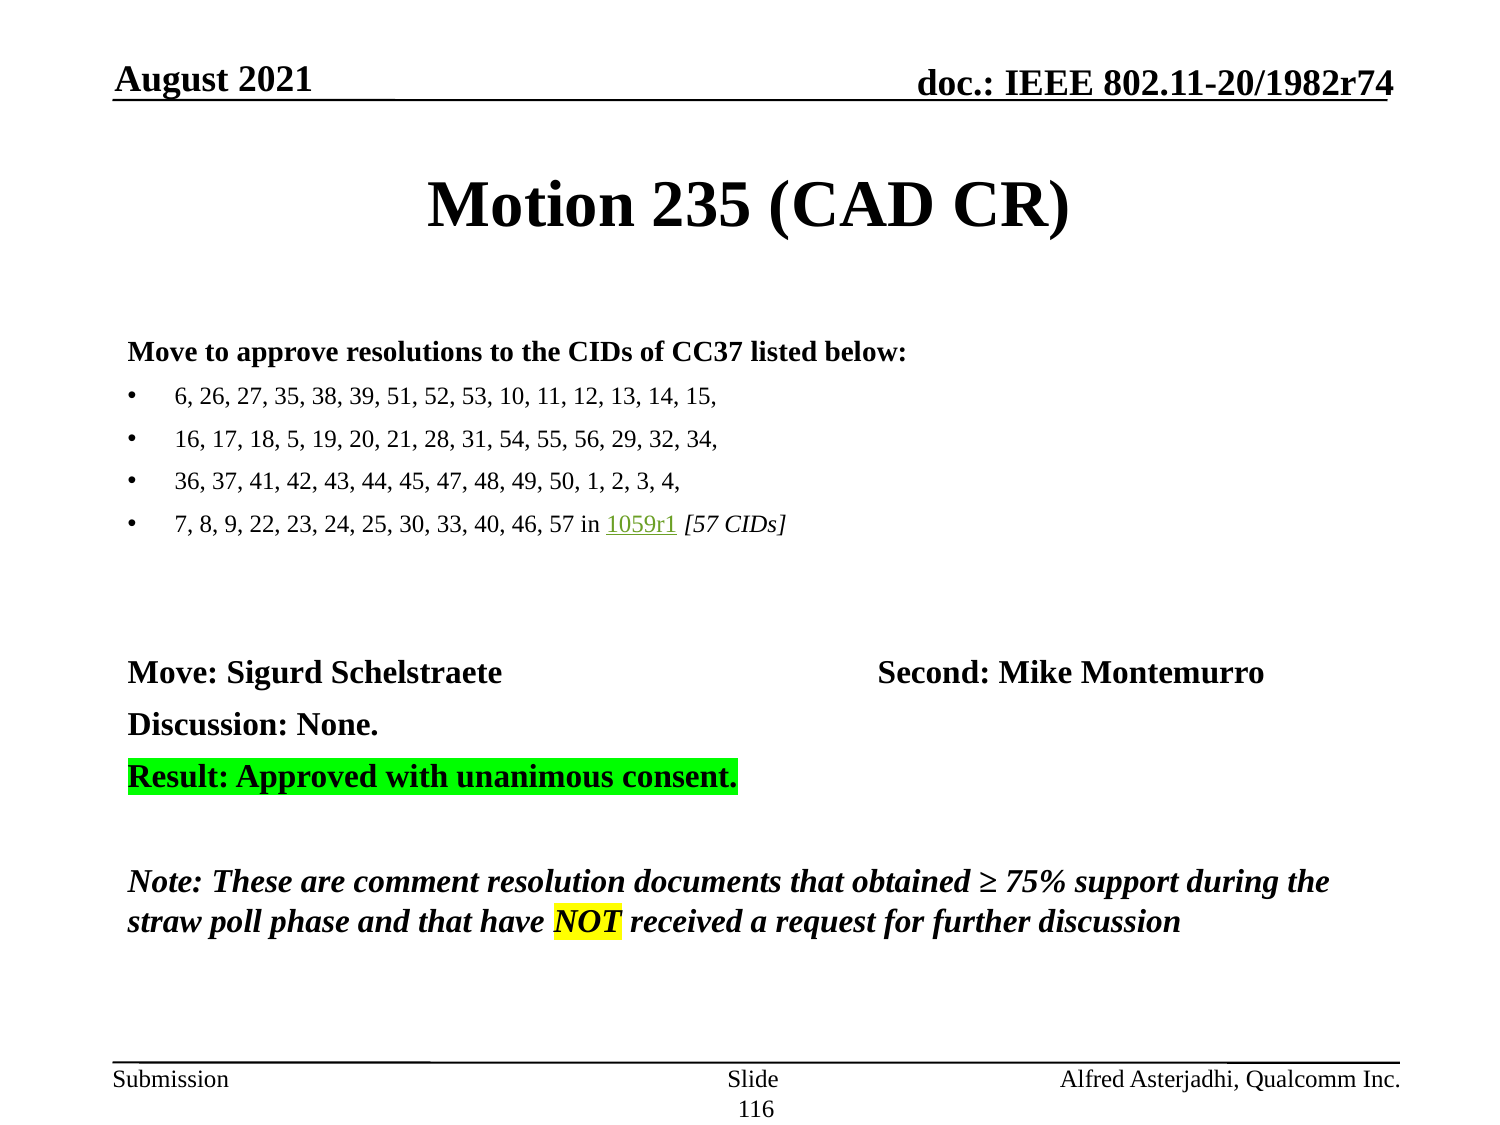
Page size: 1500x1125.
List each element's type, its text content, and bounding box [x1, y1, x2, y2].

footer Alfred Asterjadhi, Qualcomm Inc. [878, 1061, 1402, 1093]
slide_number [114, 54, 423, 100]
slide_number Slide 116 [712, 1061, 800, 1123]
list Move to approve resolutions to the CIDs of CC37 listed below: 6, 26, 27, 35, 38, 39, 51, 52, 53, 10, 11, 12, 13, 14, 15, 16, 17, 18, 5, 19, 20, 21, 28, 31, 54, 55, 56, 29, 32, 34, 36, 37, 41, 42, 43, 44, 45, 47, 48, 49, 50, 1, 2, 3, 4, 7, 8, 9, 22, 23, 24, 25, 30, 33, 40, 46, 57 in 1059r1 [57 CIDs] Move: Sigurd Schelstraete Second: Mike Montemurro Discussion: None. Result: Approved with unanimous consent. Note: These are comment resolution documents that obtained ≥ 75% support during the straw poll phase and that have NOT received a request for further discussion [112, 324, 1388, 1063]
title Motion 235 (CAD CR) [112, 112, 1388, 288]
